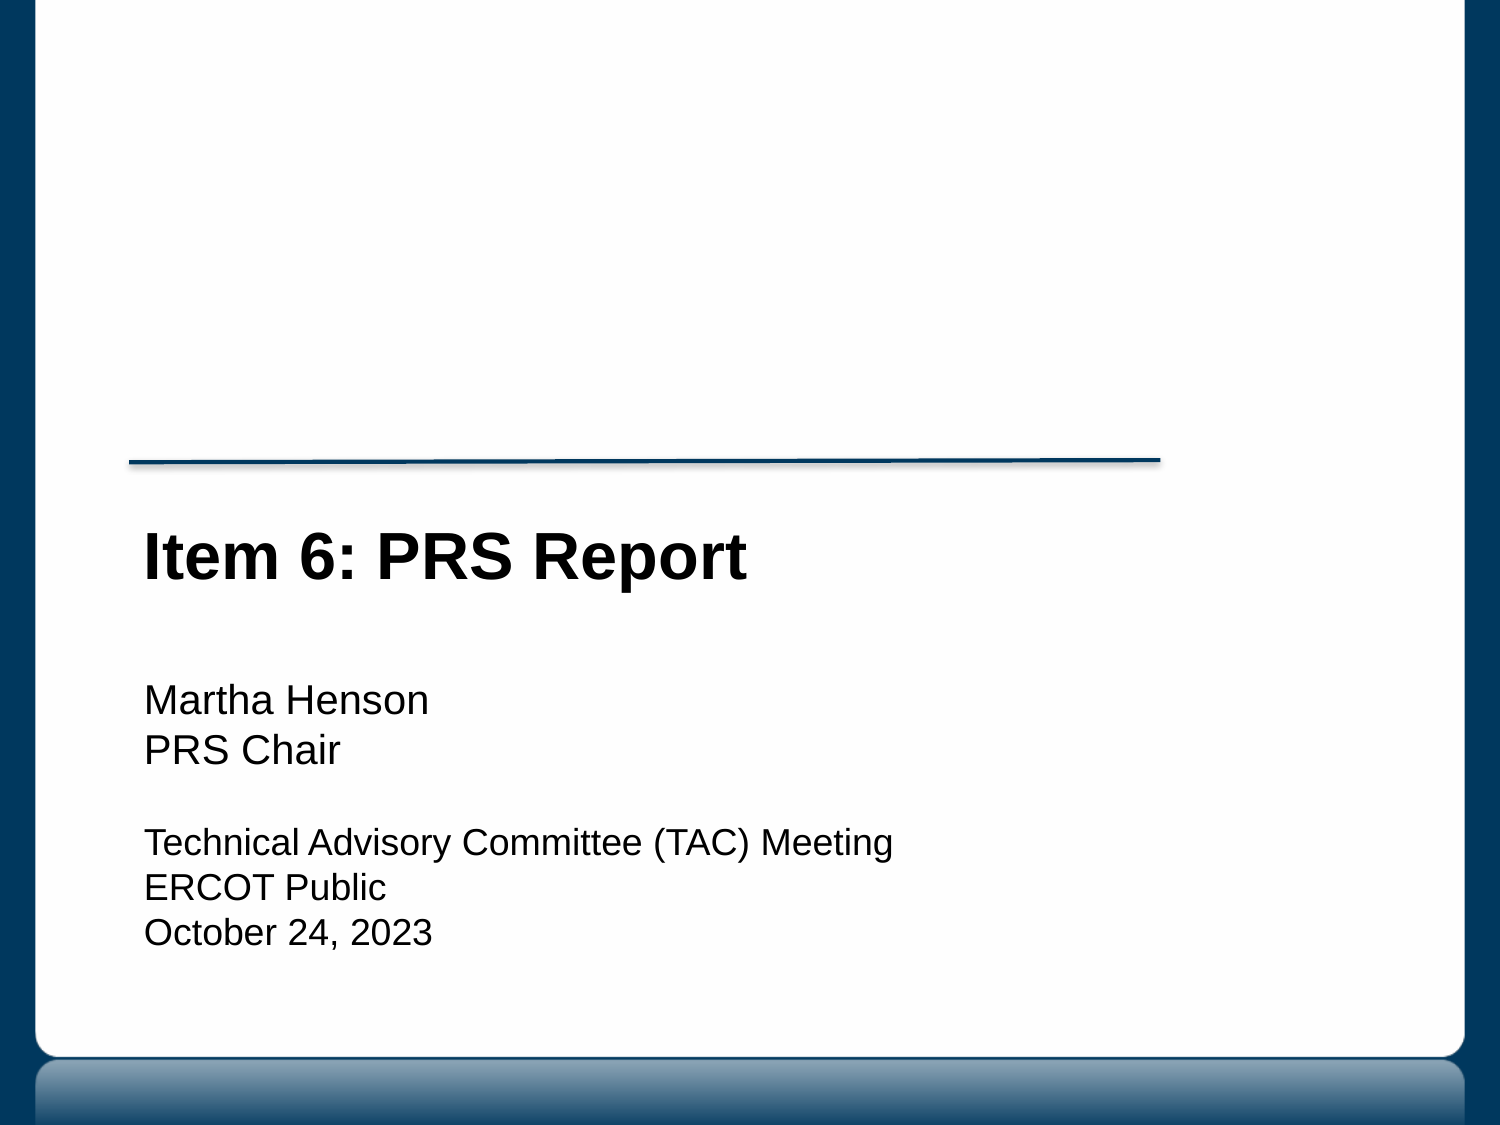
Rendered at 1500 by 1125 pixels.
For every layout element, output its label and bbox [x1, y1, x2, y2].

picture [35, 0, 1465, 1125]
text_box [128, 459, 1367, 931]
